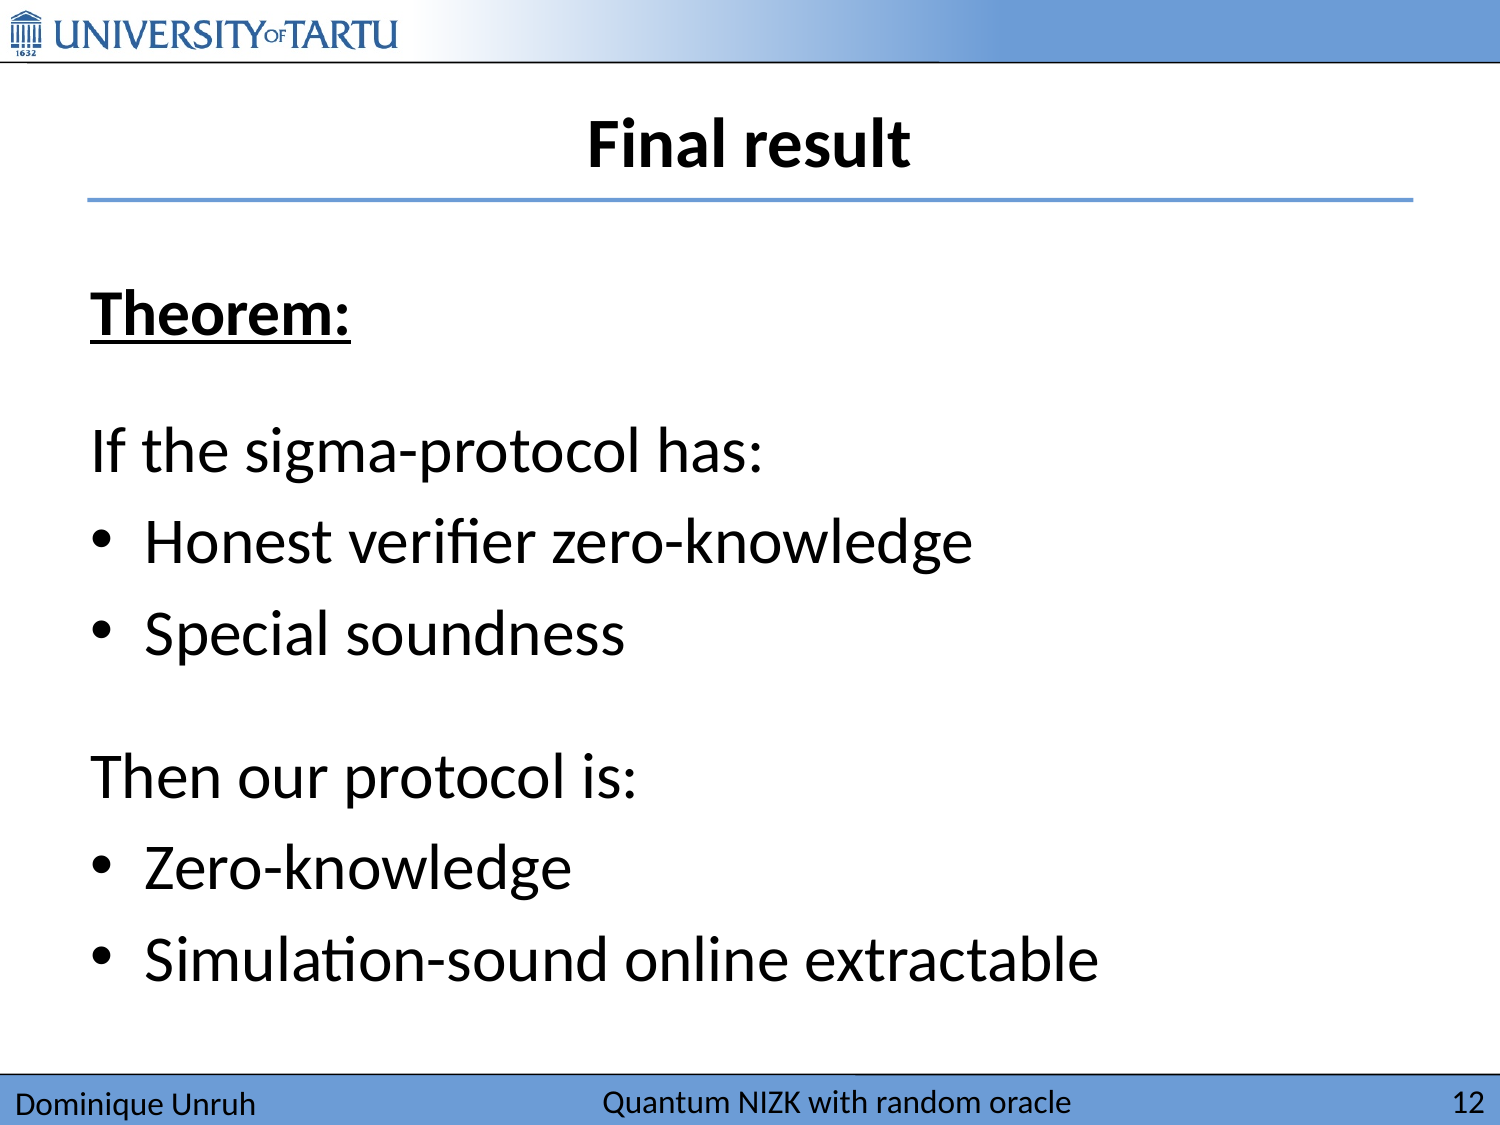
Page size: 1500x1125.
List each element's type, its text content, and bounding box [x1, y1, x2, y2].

title Final result [87, 75, 1413, 203]
slide_number 12 [1400, 1074, 1500, 1125]
picture [0, 0, 407, 61]
list Theorem: If the sigma-protocol has: Honest verifier zero-knowledge Special soundness Then our protocol is: Zero-knowledge Simulation-sound online extractable [75, 262, 1425, 1005]
footer Quantum NIZK with random oracle [362, 1074, 1313, 1125]
